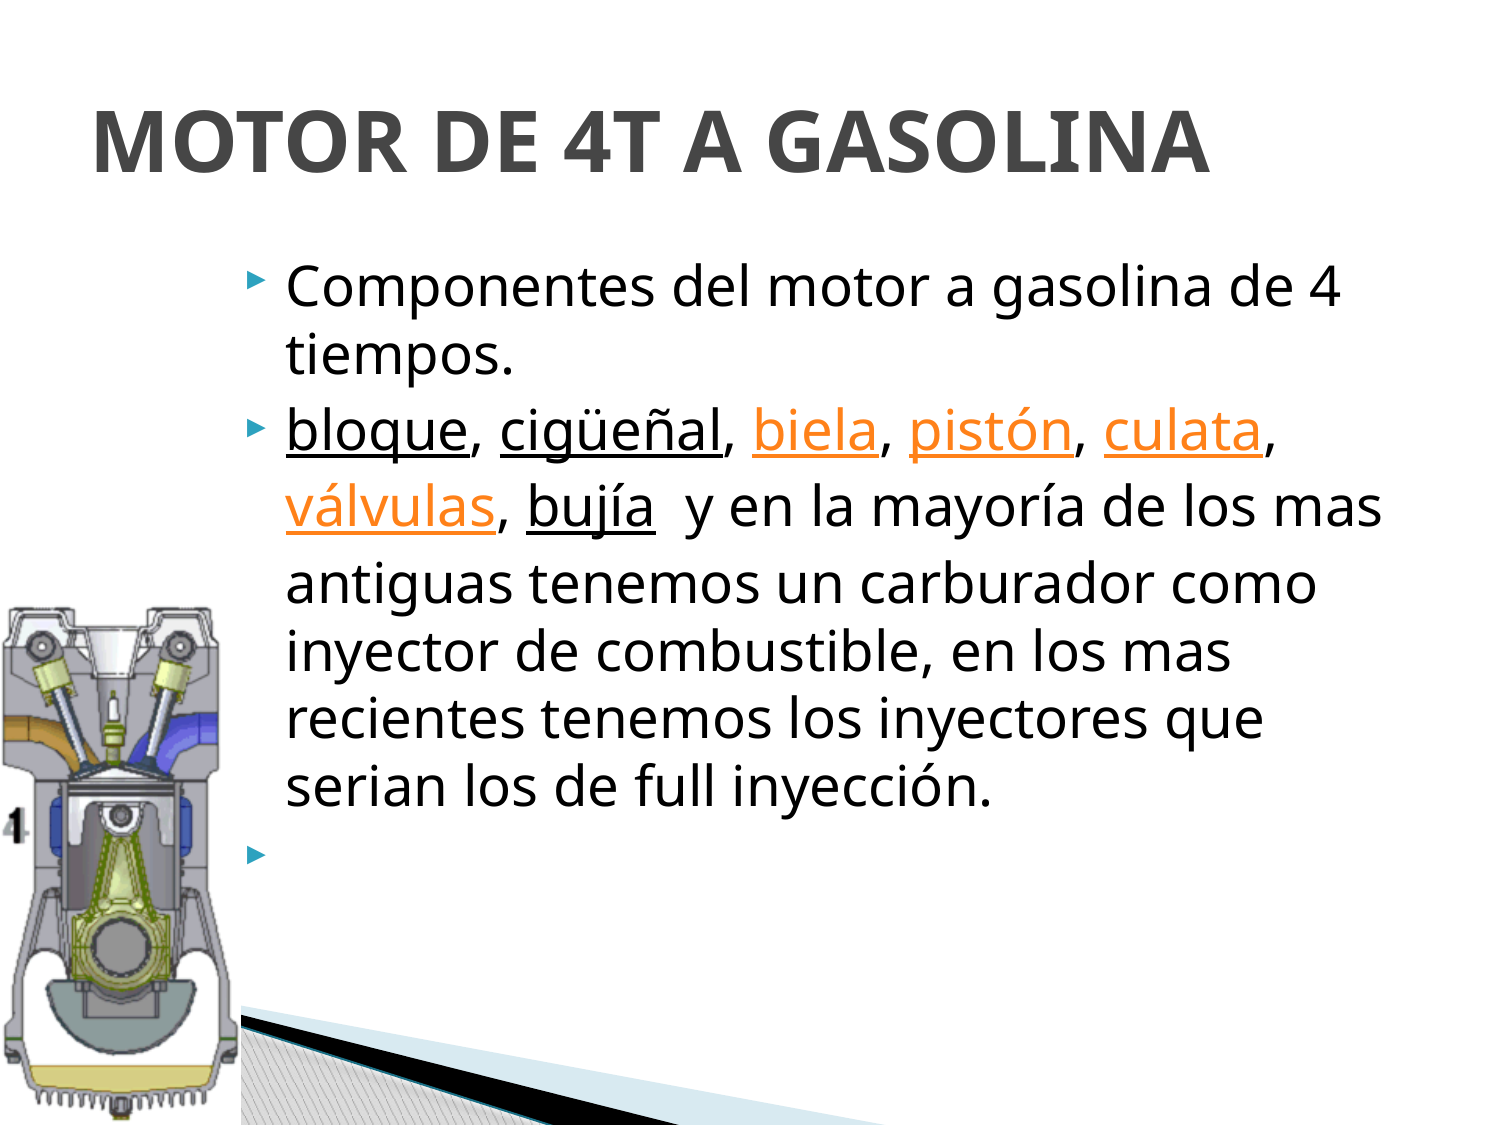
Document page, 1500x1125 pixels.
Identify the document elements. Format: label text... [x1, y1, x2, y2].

list Componentes del motor a gasolina de 4 tiempos. bloque, cigüeñal, biela, pistón, culata, válvulas, bujía y en la mayoría de los mas antiguas tenemos un carburador como inyector de combustible, en los mas recientes tenemos los inyectores que serian los de full inyección. [210, 243, 1425, 891]
title MOTOR DE 4T A GASOLINA [75, 45, 1425, 233]
picture [0, 602, 241, 1125]
